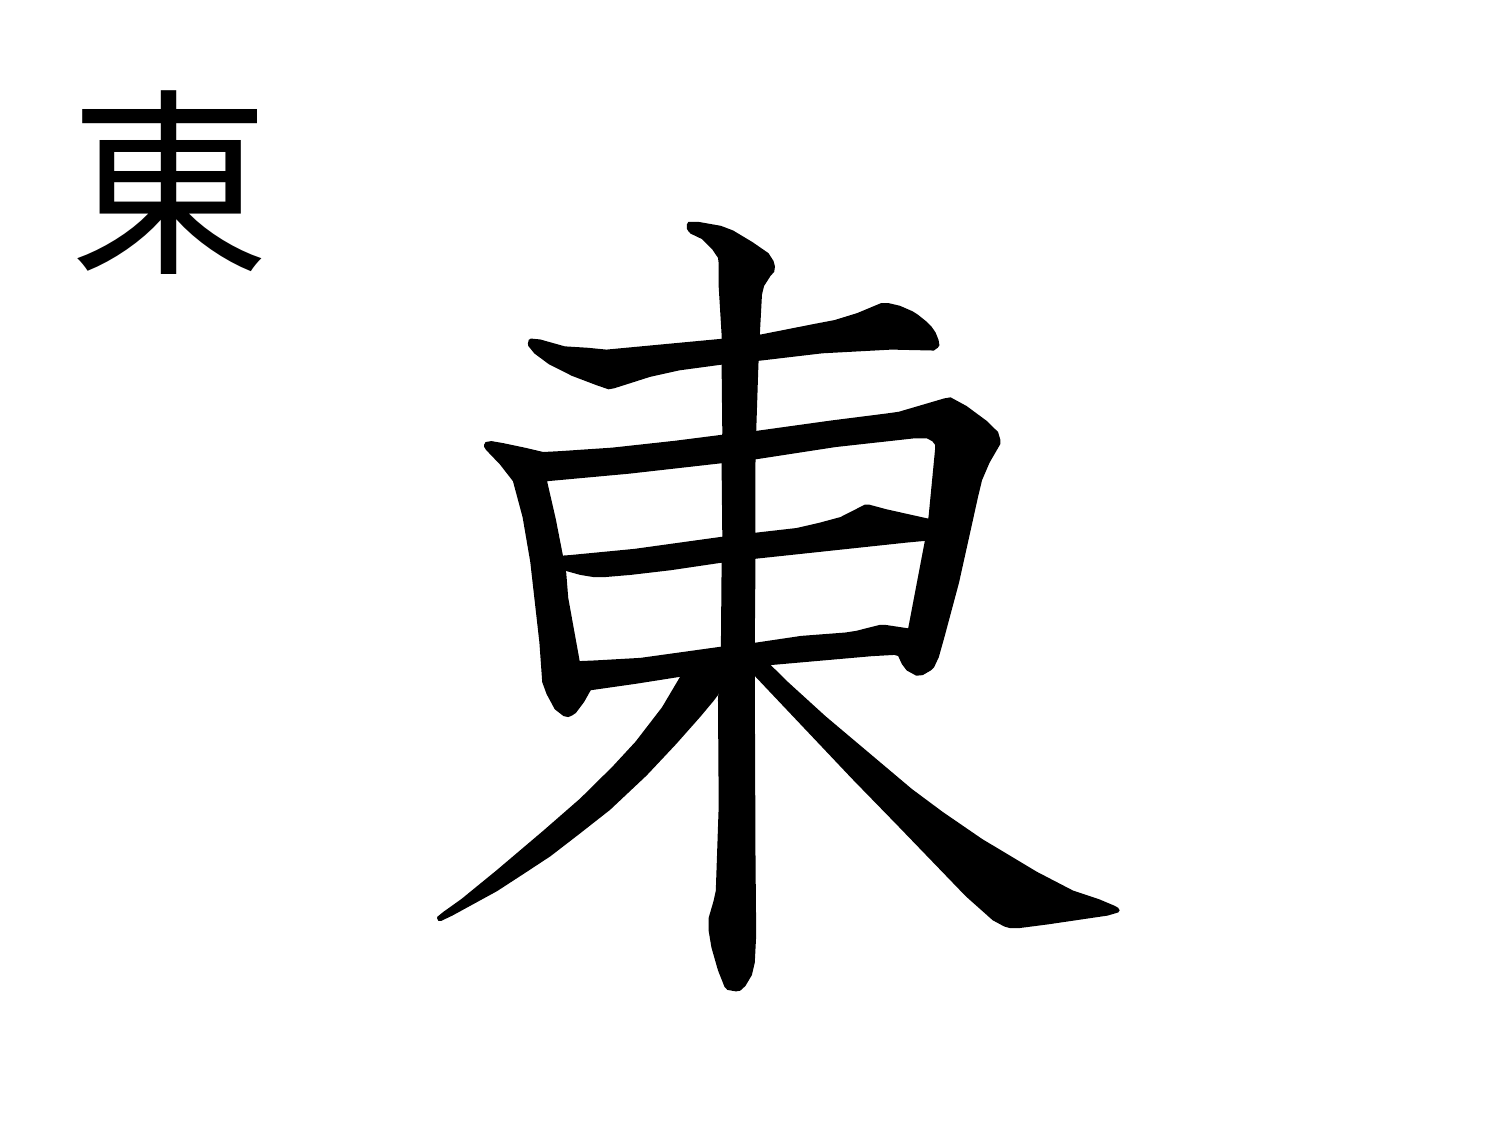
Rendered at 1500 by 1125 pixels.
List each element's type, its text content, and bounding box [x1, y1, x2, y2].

text_box [525, 432, 720, 484]
text_box [544, 534, 720, 580]
text_box 東 [54, 50, 285, 306]
text_box [482, 439, 592, 720]
text_box [757, 622, 914, 667]
text_box [525, 336, 719, 392]
text_box [758, 395, 1003, 678]
text_box [564, 644, 718, 694]
text_box [736, 656, 1122, 931]
text_box [435, 651, 735, 923]
text_box [761, 300, 942, 363]
text_box [684, 219, 778, 994]
text_box [758, 502, 948, 561]
